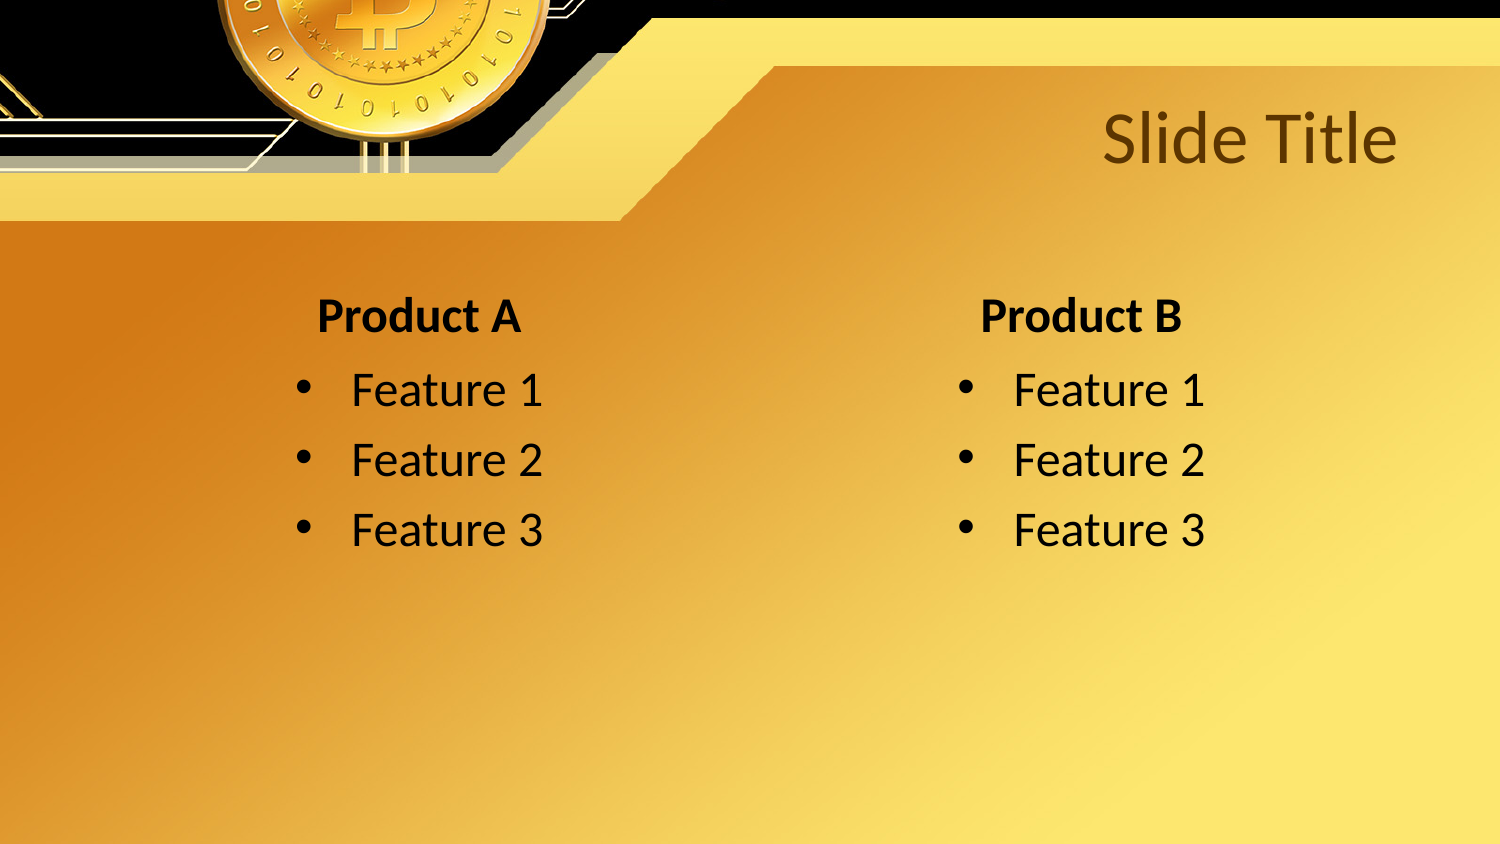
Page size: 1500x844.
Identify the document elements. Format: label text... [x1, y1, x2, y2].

list Feature 1 Feature 2 Feature 3 [88, 349, 750, 723]
list Feature 1 Feature 2 Feature 3 [750, 349, 1413, 723]
picture [0, 0, 1500, 844]
list Product B [750, 271, 1413, 349]
list Product A [88, 271, 750, 349]
title Slide Title [86, 71, 1414, 197]
